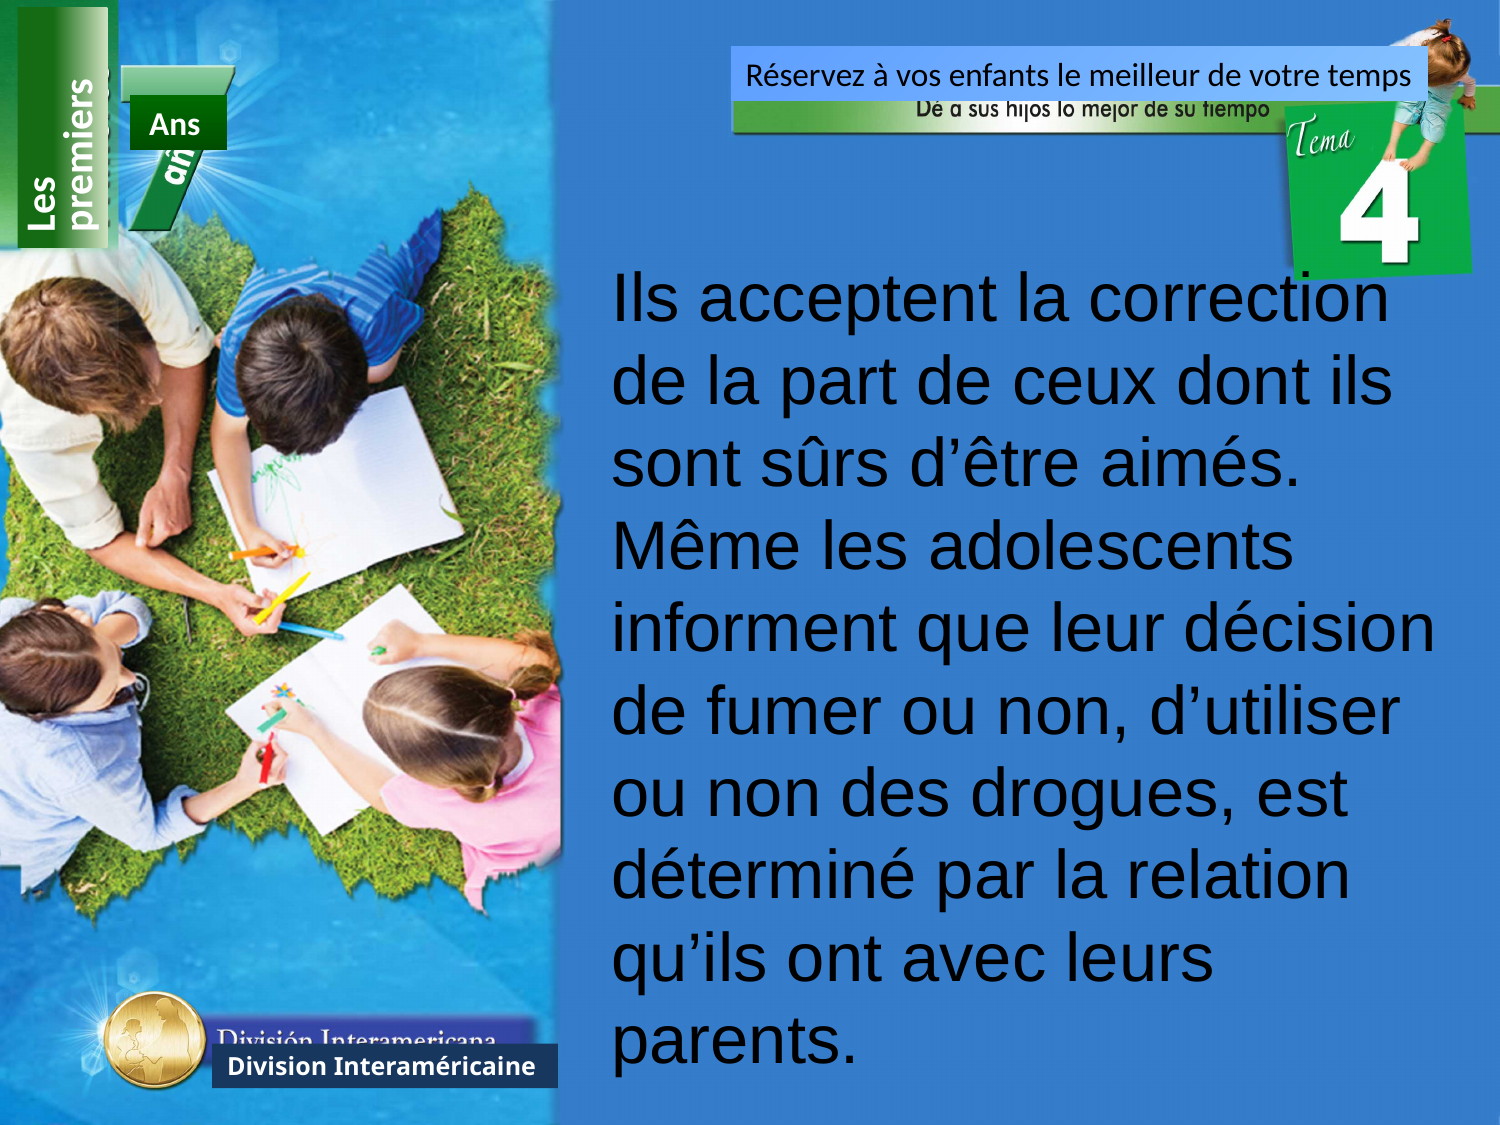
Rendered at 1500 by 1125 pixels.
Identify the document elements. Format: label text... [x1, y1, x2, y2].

text_box Ils acceptent la correction de la part de ceux dont ils sont sûrs d’être aimés. Même les adolescents informent que leur décision de fumer ou non, d’utiliser ou non des drogues, est déterminé par la relation qu’ils ont avec leurs parents. [596, 245, 1459, 1085]
picture [0, 0, 1500, 1125]
text_box Les premiers [17, 7, 108, 248]
text_box Réservez à vos enfants le meilleur de votre temps [730, 46, 1428, 101]
text_box Ans [130, 95, 227, 150]
text_box Division Interaméricaine [212, 1043, 558, 1089]
